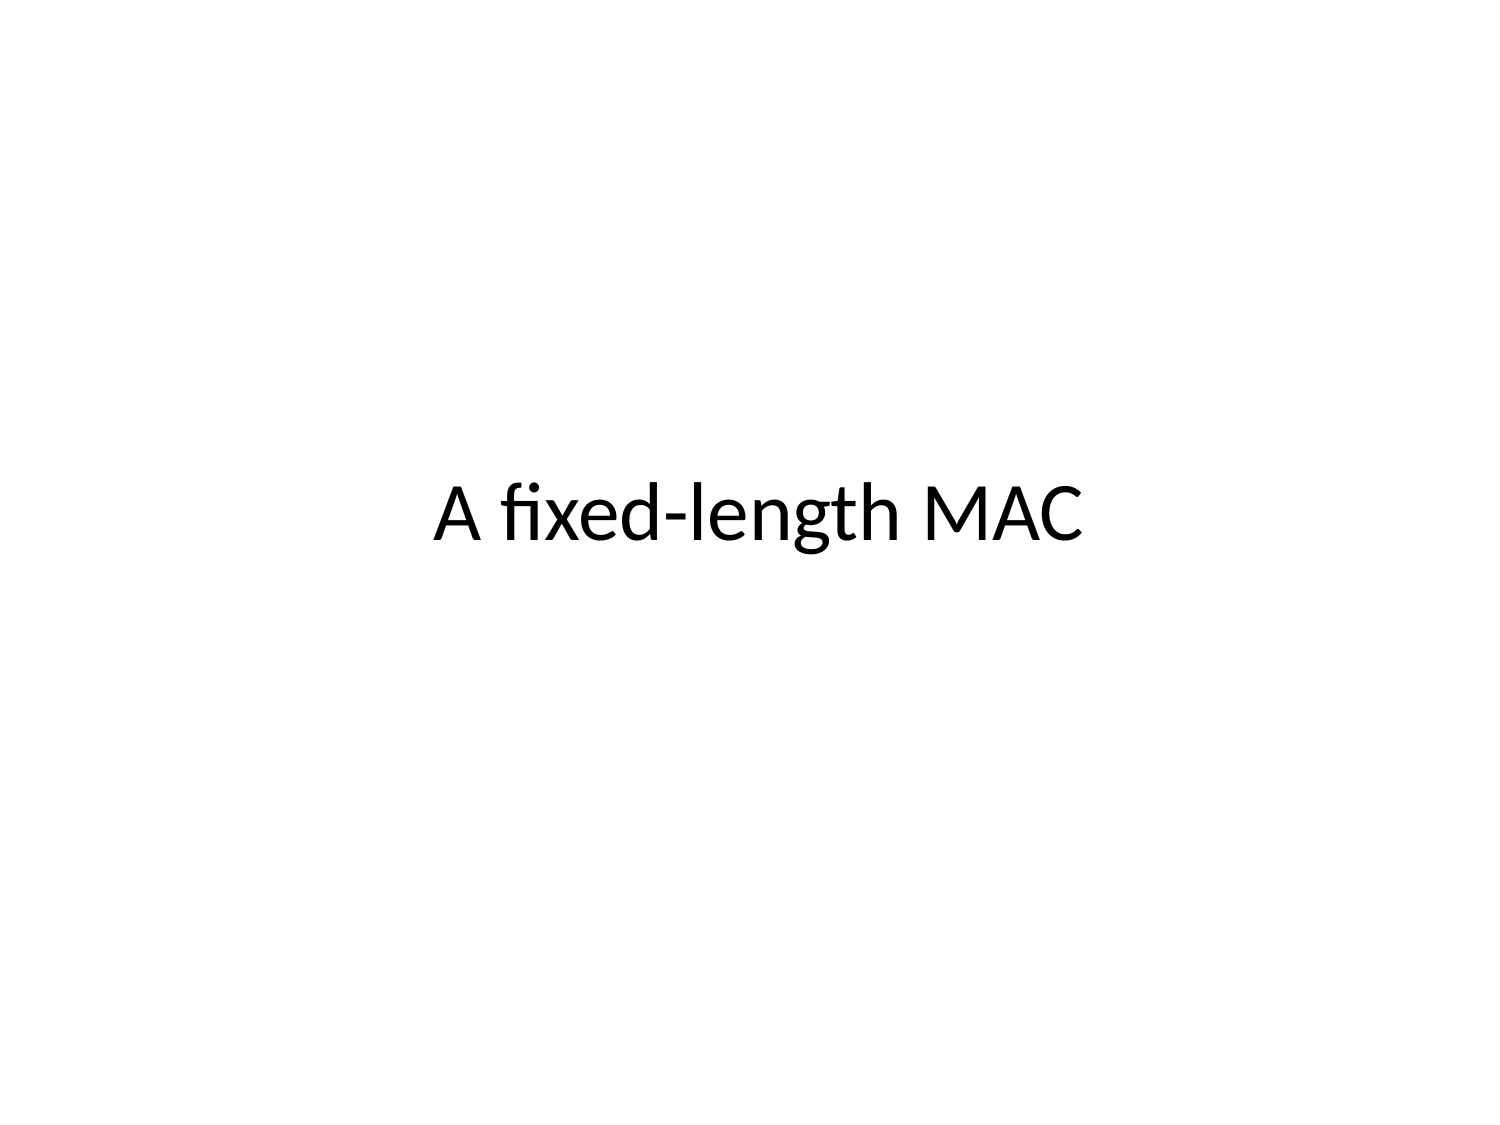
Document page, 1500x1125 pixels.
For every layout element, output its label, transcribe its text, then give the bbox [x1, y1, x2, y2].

subtitle A fixed-length MAC [225, 450, 1275, 738]
